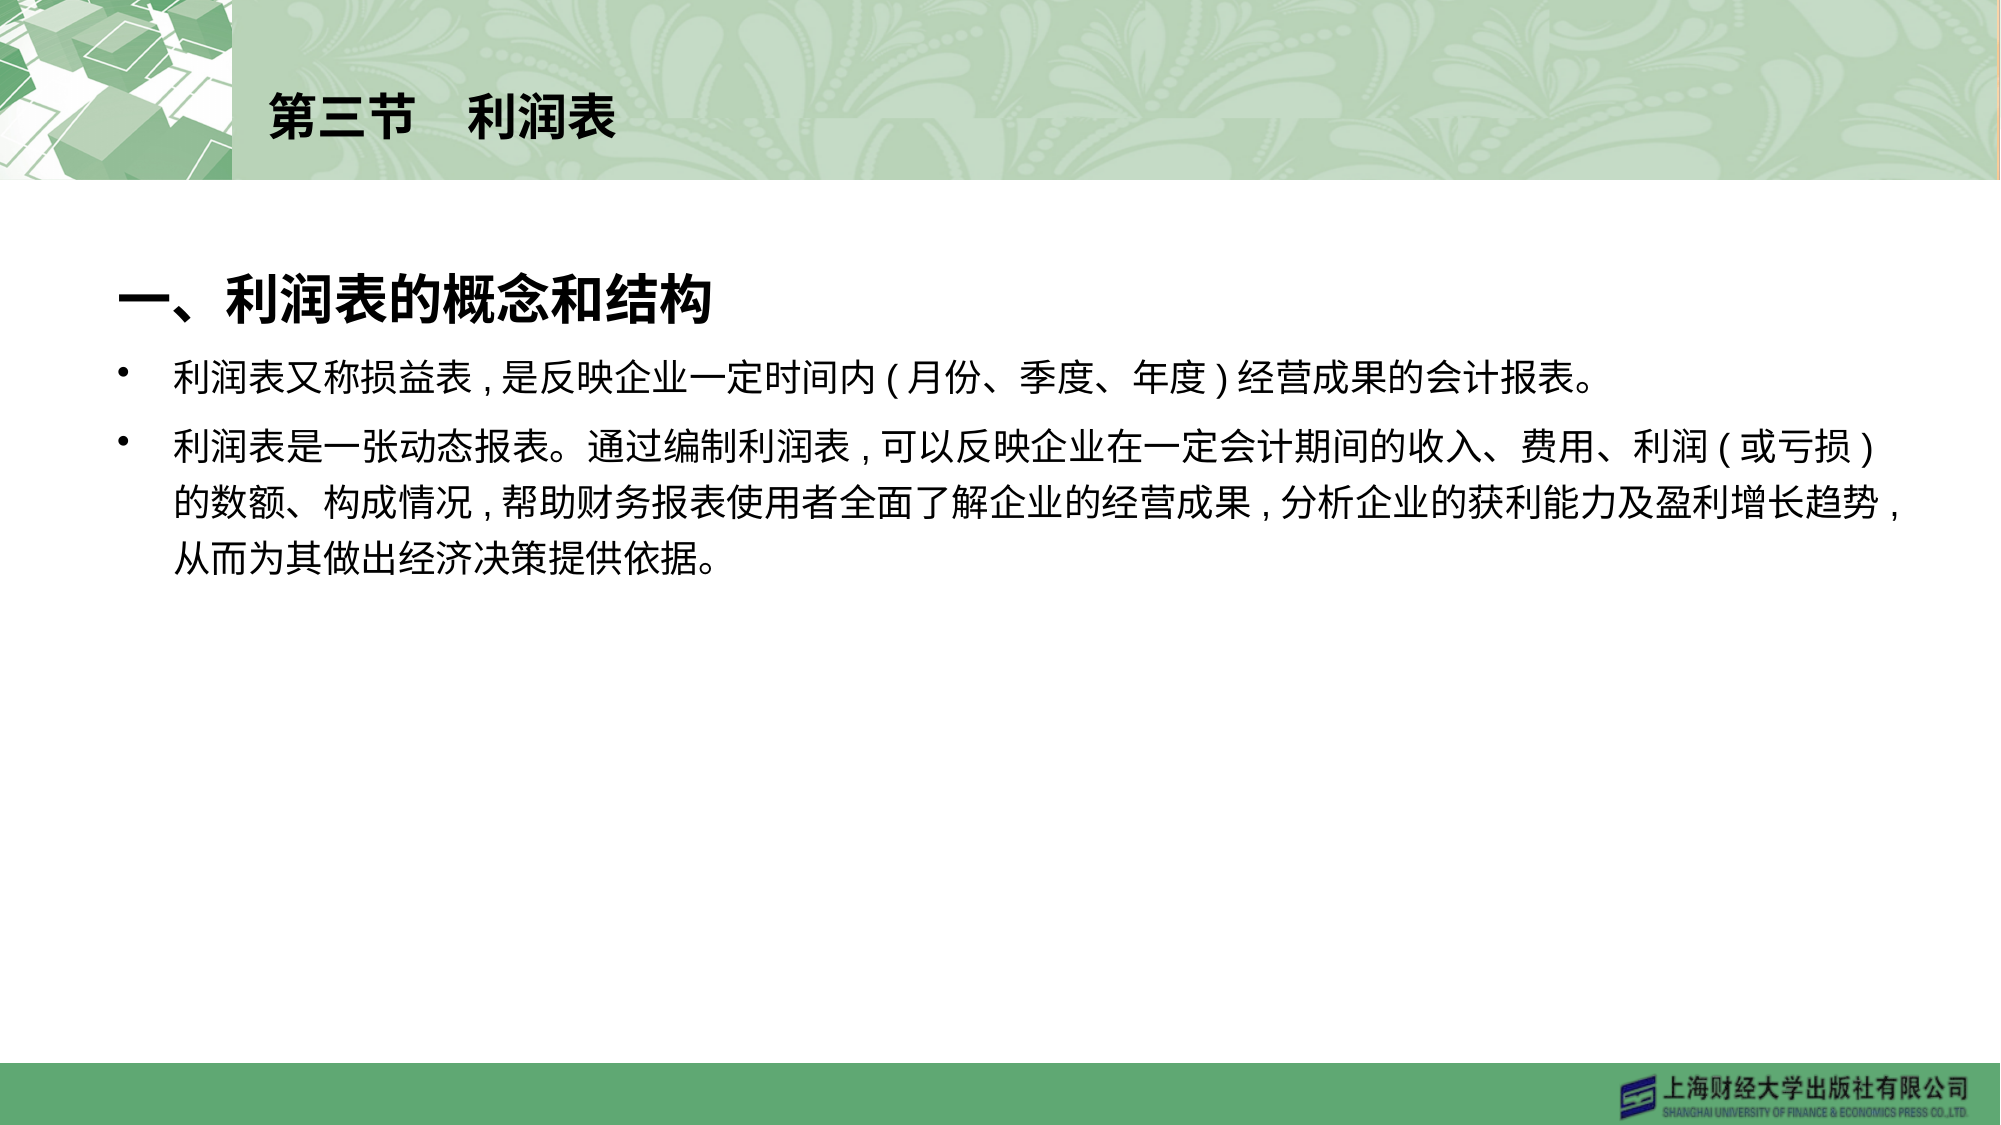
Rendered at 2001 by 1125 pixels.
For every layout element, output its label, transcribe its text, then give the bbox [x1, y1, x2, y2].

list 一、利润表的概念和结构 利润表又称损益表,是反映企业一定时间内(月份、季度、年度)经营成果的会计报表。 利润表是一张动态报表。通过编制利润表,可以反映企业在一定会计期间的收入、费用、利润(或亏损)的数额、构成情况,帮助财务报表使用者全面了解企业的经营成果,分析企业的获利能力及盈利增长趋势,从而为其做出经济决策提供依据。 [102, 241, 1898, 1065]
title 第三节 利润表 [252, 64, 1609, 168]
picture [0, 0, 2001, 1125]
